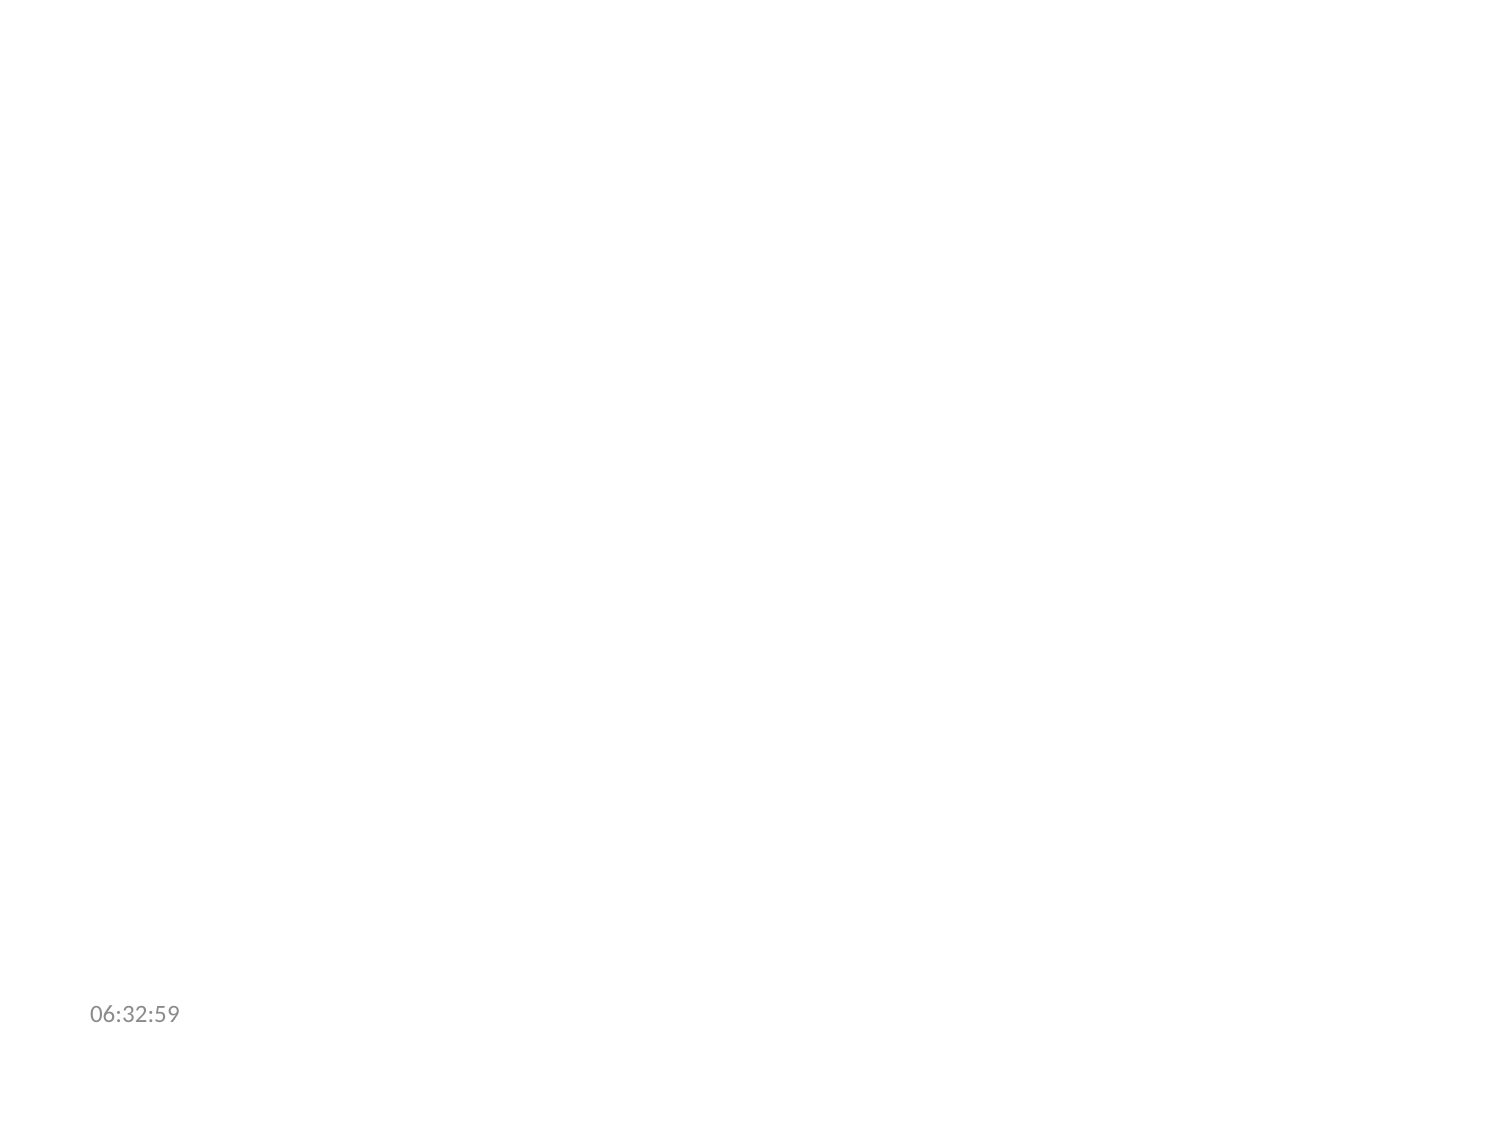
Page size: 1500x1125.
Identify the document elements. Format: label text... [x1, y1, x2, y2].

text_box 15:35:09 [75, 982, 425, 1043]
